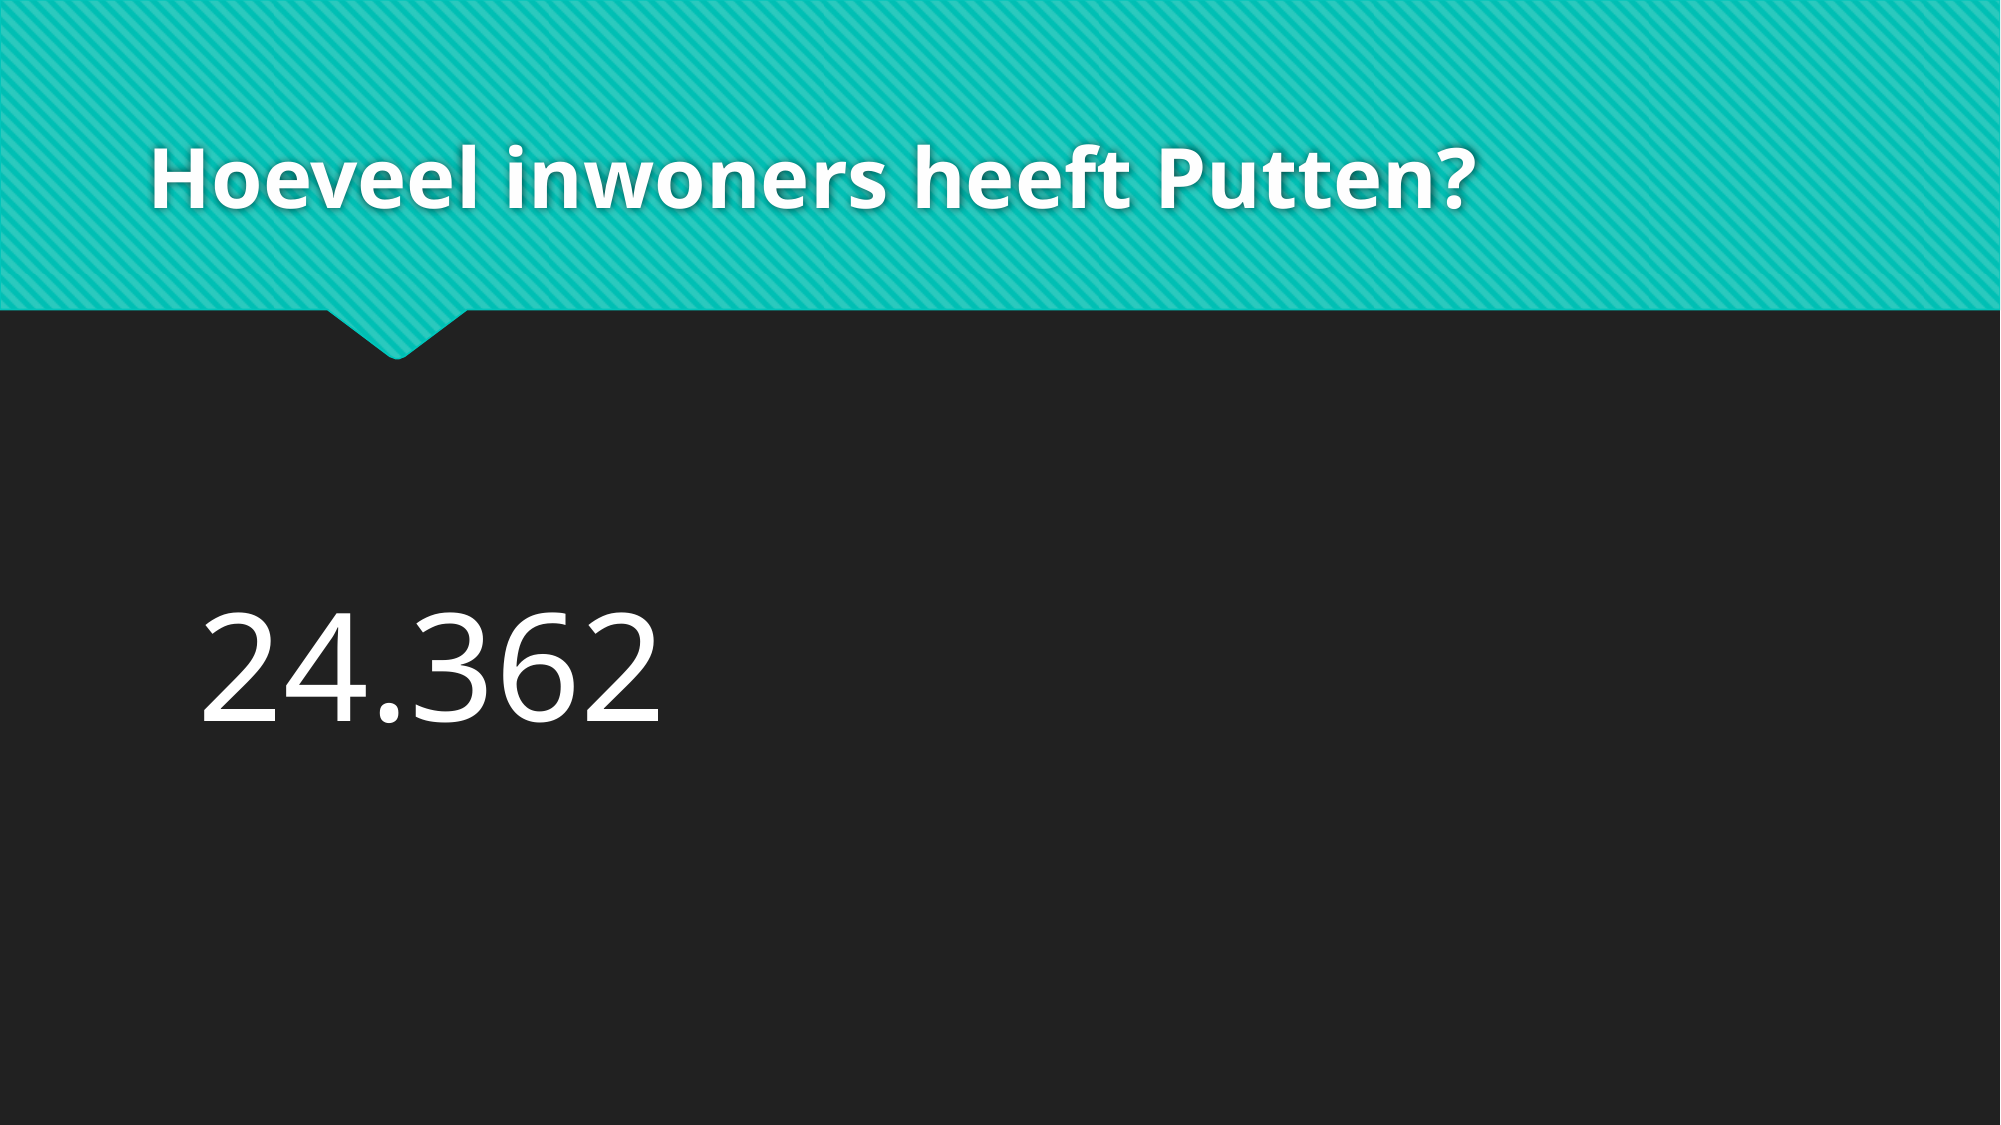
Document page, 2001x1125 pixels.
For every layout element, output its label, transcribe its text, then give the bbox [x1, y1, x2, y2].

text_box 24.362 [183, 564, 1133, 760]
title Hoeveel inwoners heeft Putten? [132, 73, 1868, 233]
